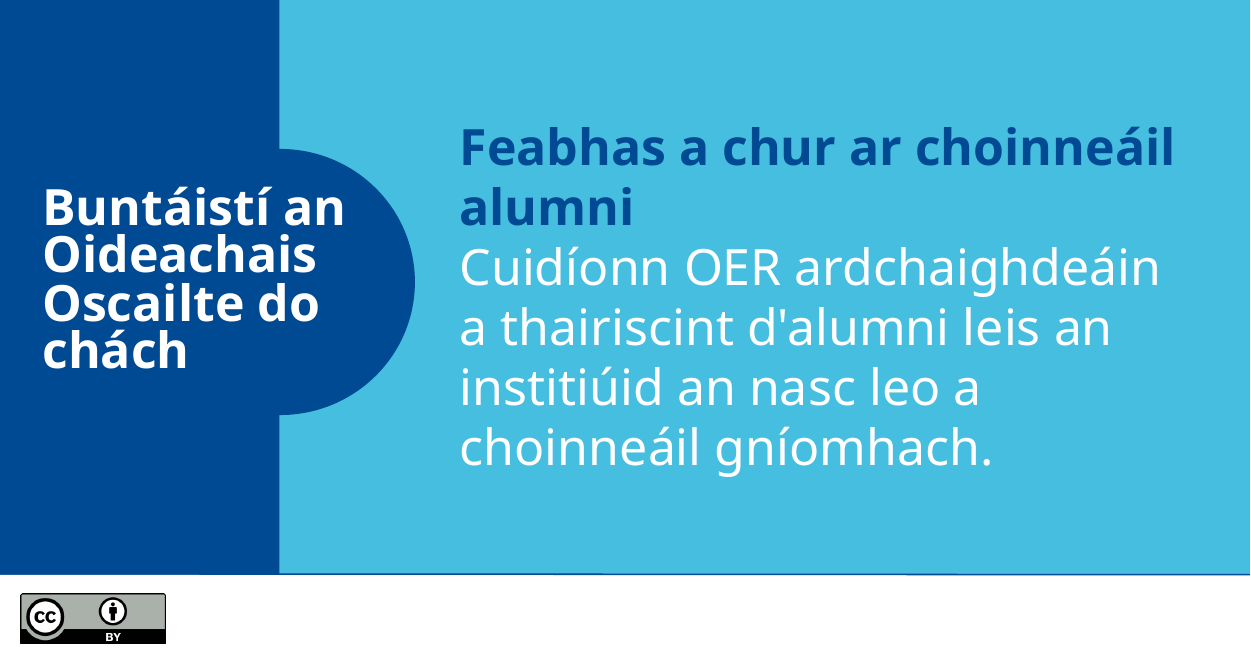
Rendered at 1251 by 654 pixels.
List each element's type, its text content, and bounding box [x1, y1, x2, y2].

text_box [207, 394, 353, 416]
text_box [382, 194, 415, 370]
text_box [206, 148, 355, 171]
text_box Buntáistí an Oideachais Oscailte do chách [27, 171, 382, 394]
text_box [0, 0, 280, 573]
text_box [0, 582, 1250, 654]
picture [20, 592, 166, 645]
text_box Feabhas a chur ar choinneáil alumni Cuidíonn OER ardchaighdeáin a thairiscint d'alumni leis an institiúid an nasc leo a choinneáil gníomhach. [444, 100, 1194, 491]
